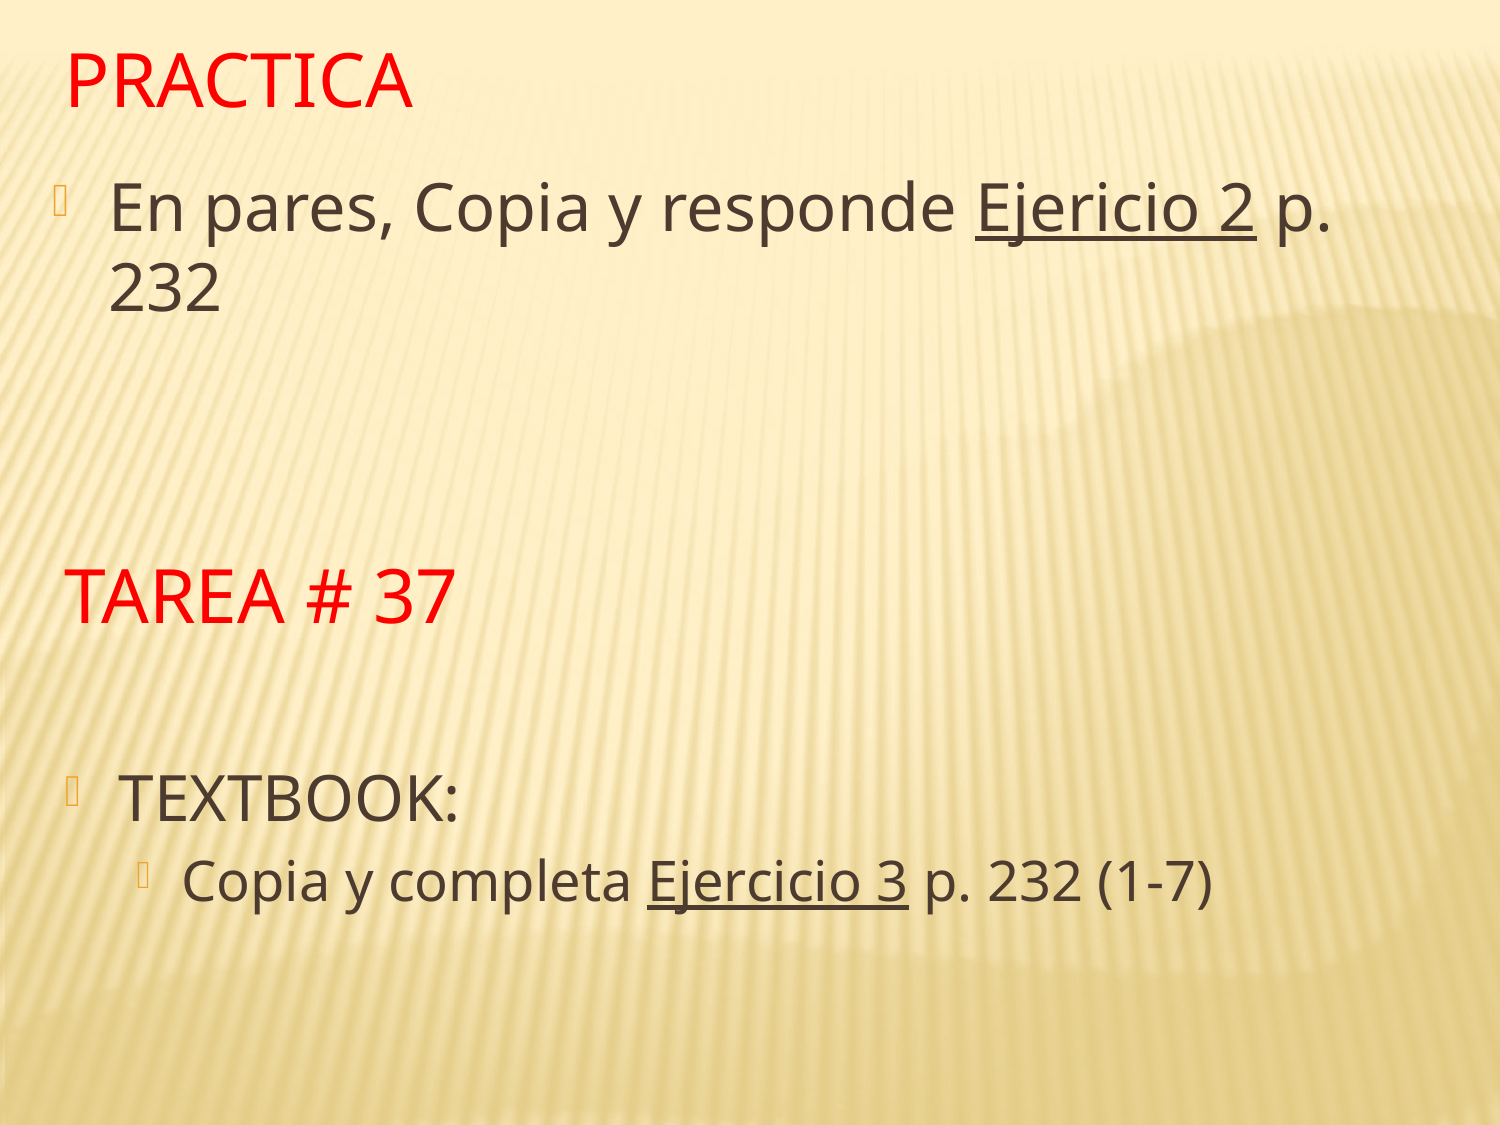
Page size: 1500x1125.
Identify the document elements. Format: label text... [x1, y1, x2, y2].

text_box Tarea # 37 [49, 524, 1475, 663]
text_box Practica [49, 24, 1475, 163]
text_box En pares, Copia y responde Ejericio 2 p. 232 [37, 157, 1463, 900]
text_box TEXTBOOK: Copia y completa Ejercicio 3 p. 232 (1-7) [49, 749, 1475, 920]
